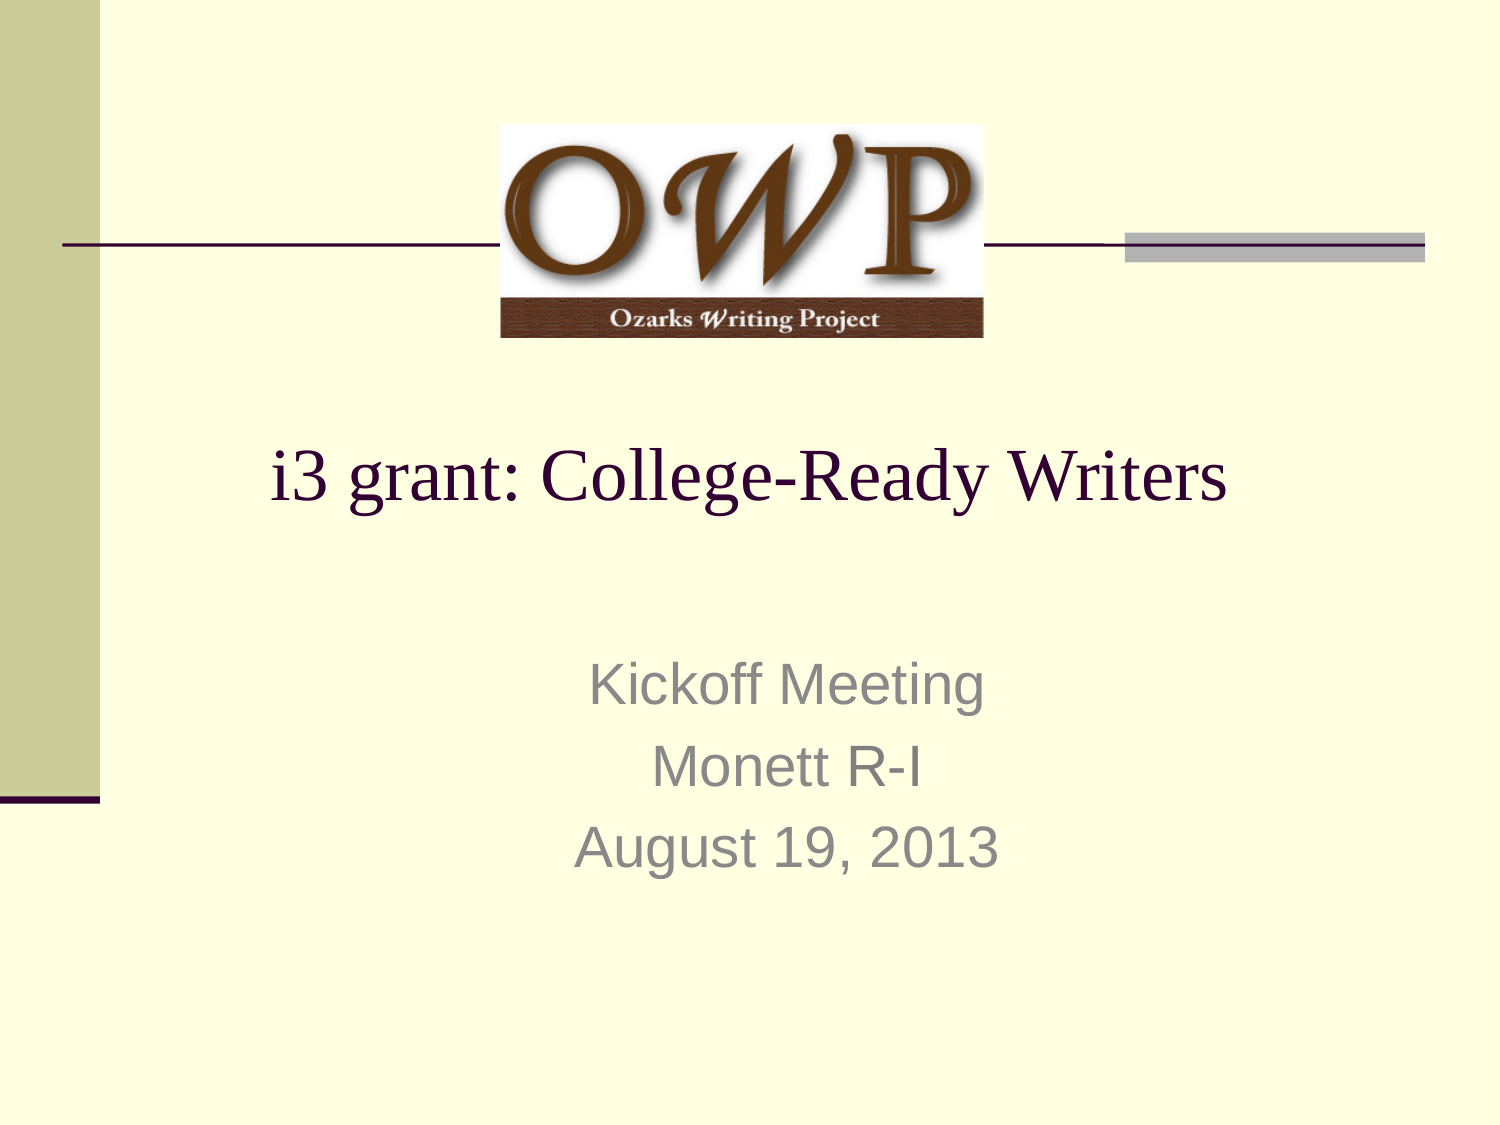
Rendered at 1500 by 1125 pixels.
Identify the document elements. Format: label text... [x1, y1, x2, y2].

subtitle Kickoff Meeting Monett R-I August 19, 2013 [291, 638, 1284, 927]
picture [499, 124, 984, 338]
title i3 grant: College-Ready Writers [112, 349, 1388, 591]
